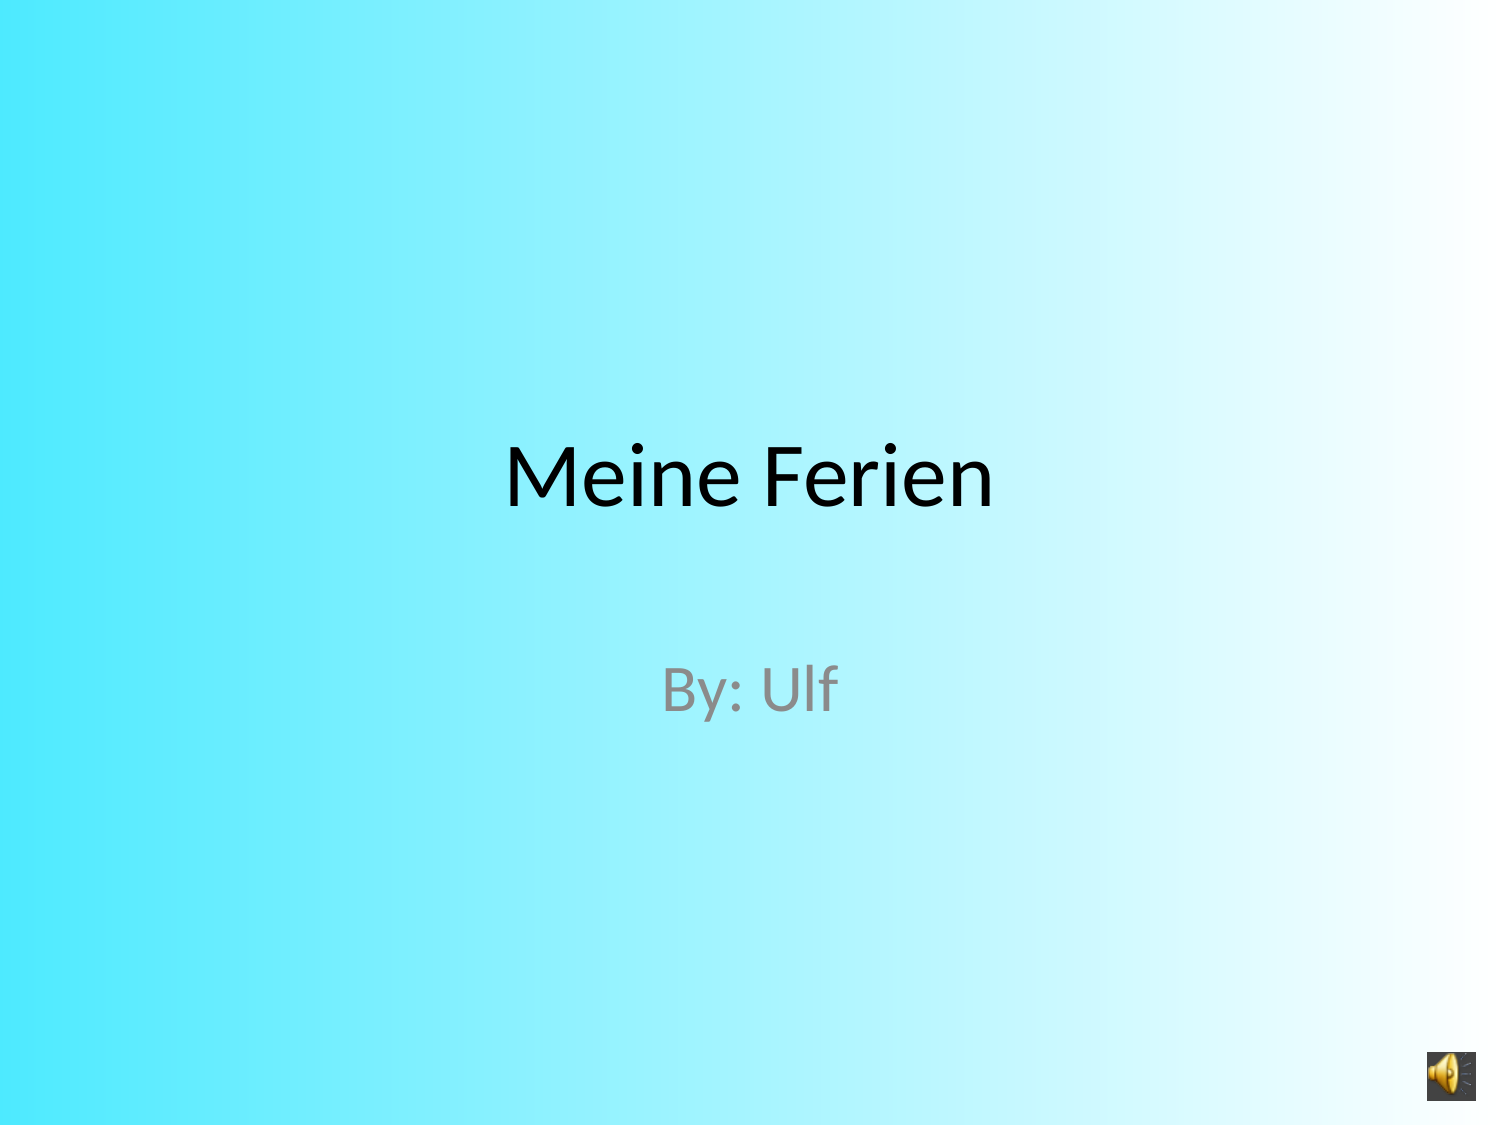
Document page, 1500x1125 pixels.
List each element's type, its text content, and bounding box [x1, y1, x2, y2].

picture [1426, 1051, 1477, 1102]
subtitle By: Ulf [224, 637, 1276, 926]
title Meine Ferien [112, 349, 1388, 591]
